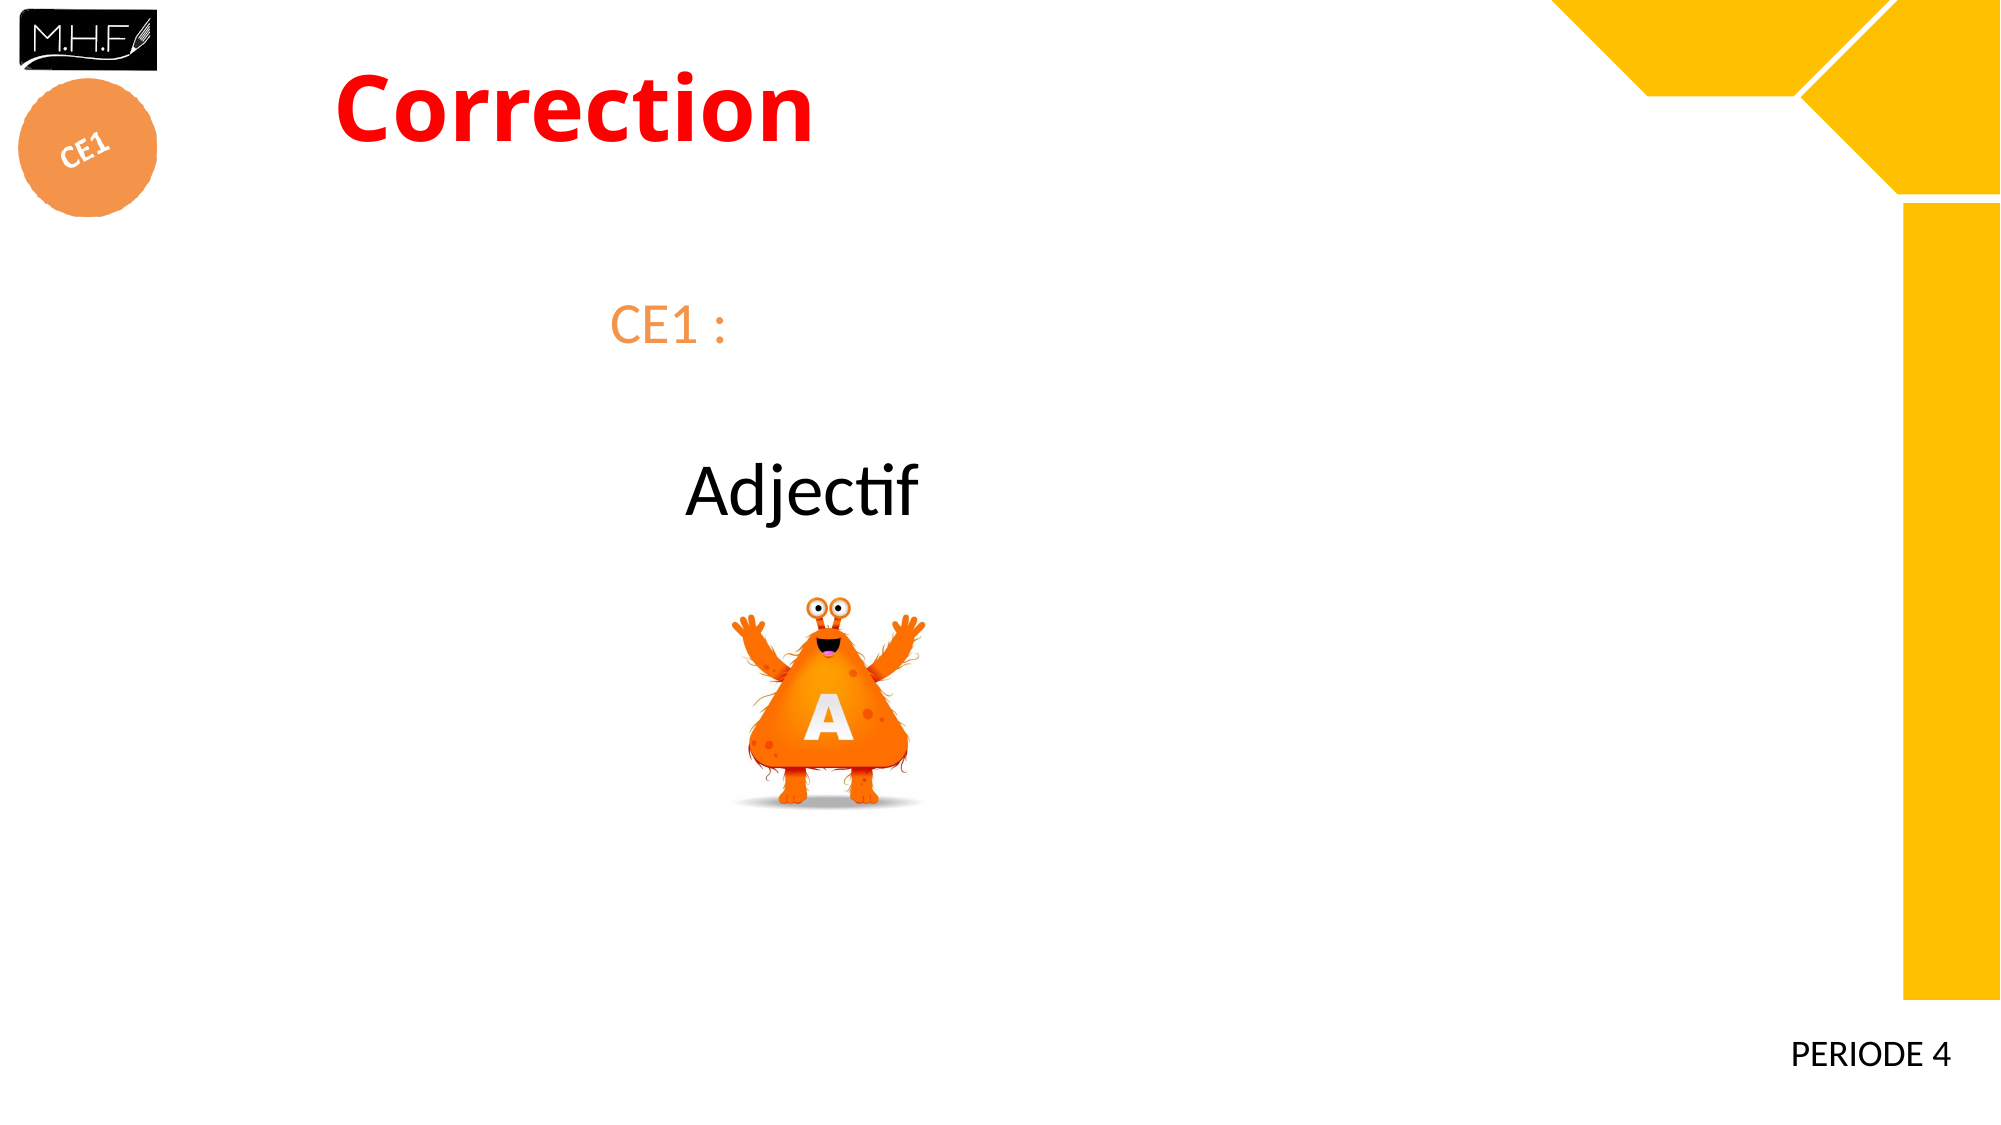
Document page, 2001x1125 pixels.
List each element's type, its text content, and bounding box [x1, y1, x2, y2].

picture [725, 593, 930, 811]
text_box [1799, 0, 2000, 196]
picture [16, 7, 157, 74]
text_box [1902, 202, 2000, 1001]
title Correction [318, 3, 1865, 221]
picture [18, 78, 157, 218]
list CE1 : Adjectif [595, 286, 1405, 1000]
text_box PERIODE 4 [1362, 1021, 1967, 1125]
text_box [1549, 0, 1892, 98]
